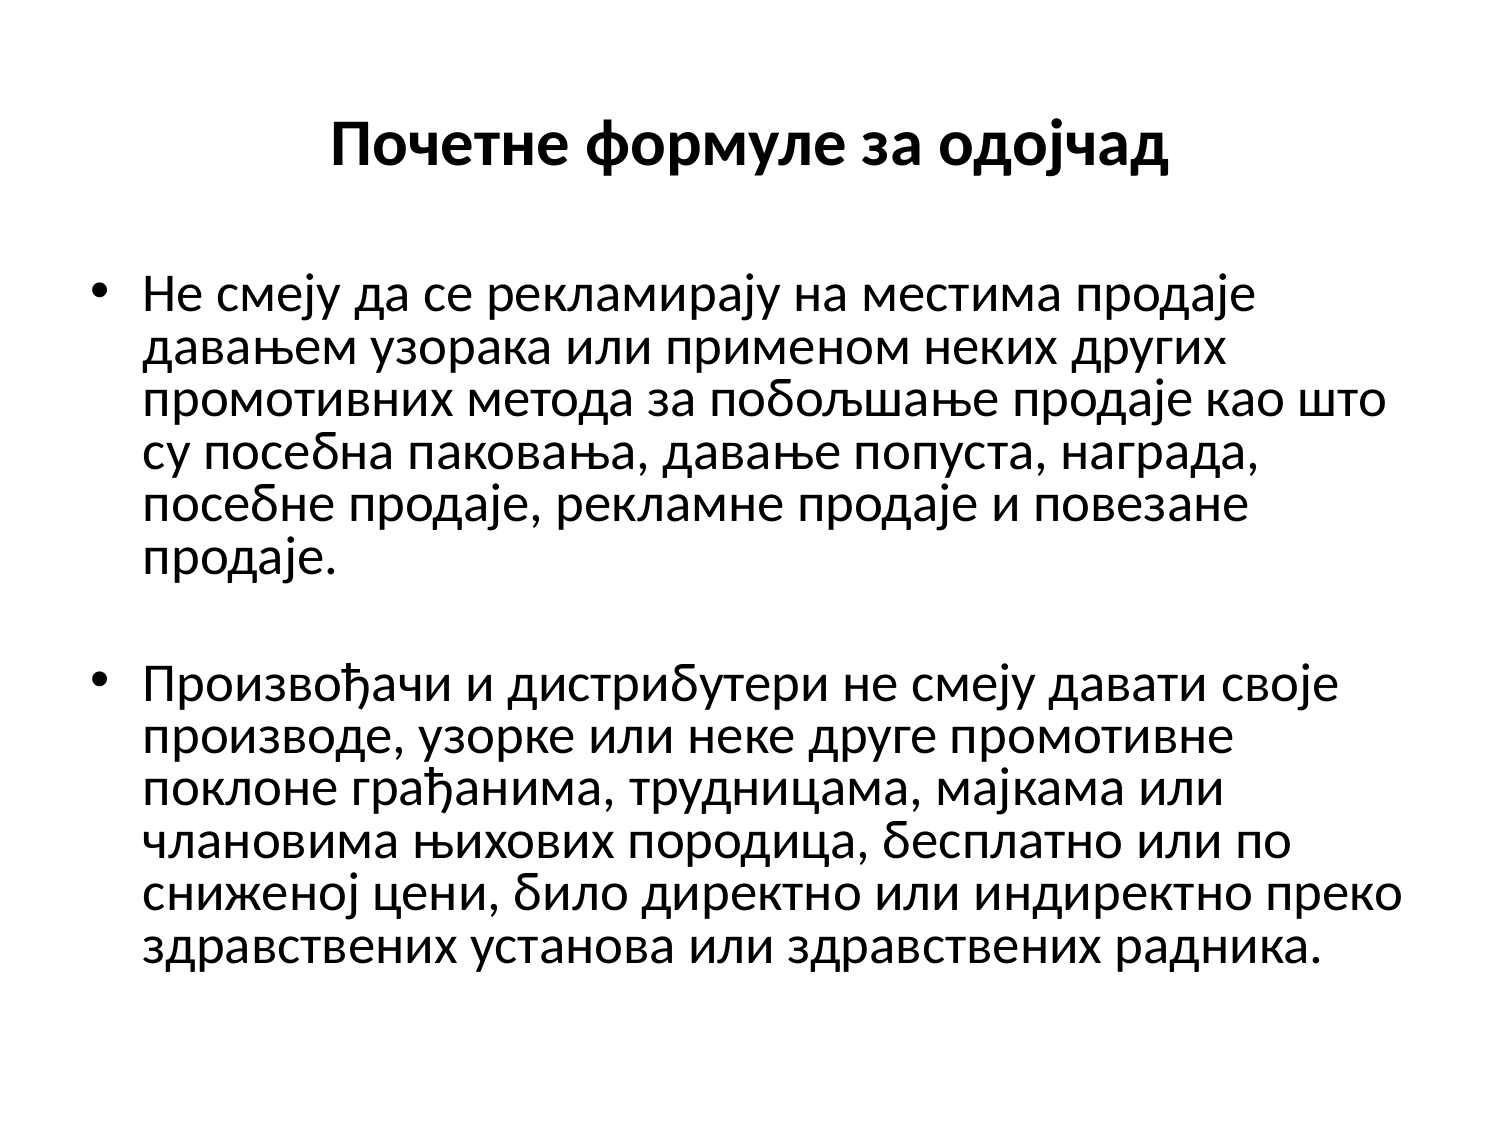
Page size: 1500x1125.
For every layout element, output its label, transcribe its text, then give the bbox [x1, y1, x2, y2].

list Не смеју да се рекламирају на местима продаје давањем узорака или применом неких других промотивних метода за побољшање продаје као што су посебна паковања, давање попуста, награда, посебне продаје, рекламне продаје и повезане продаје. Произвођачи и дистрибутери не смеју давати своје производе, узорке или неке друге промотивне поклоне грађанима, трудницама, мајкама или члановима њихових породица, бесплатно или по сниженој цени, било директно или индиректно преко здравствених установа или здравствених радника. [74, 262, 1426, 1006]
title Почетне формуле за одојчад [74, 44, 1426, 233]
